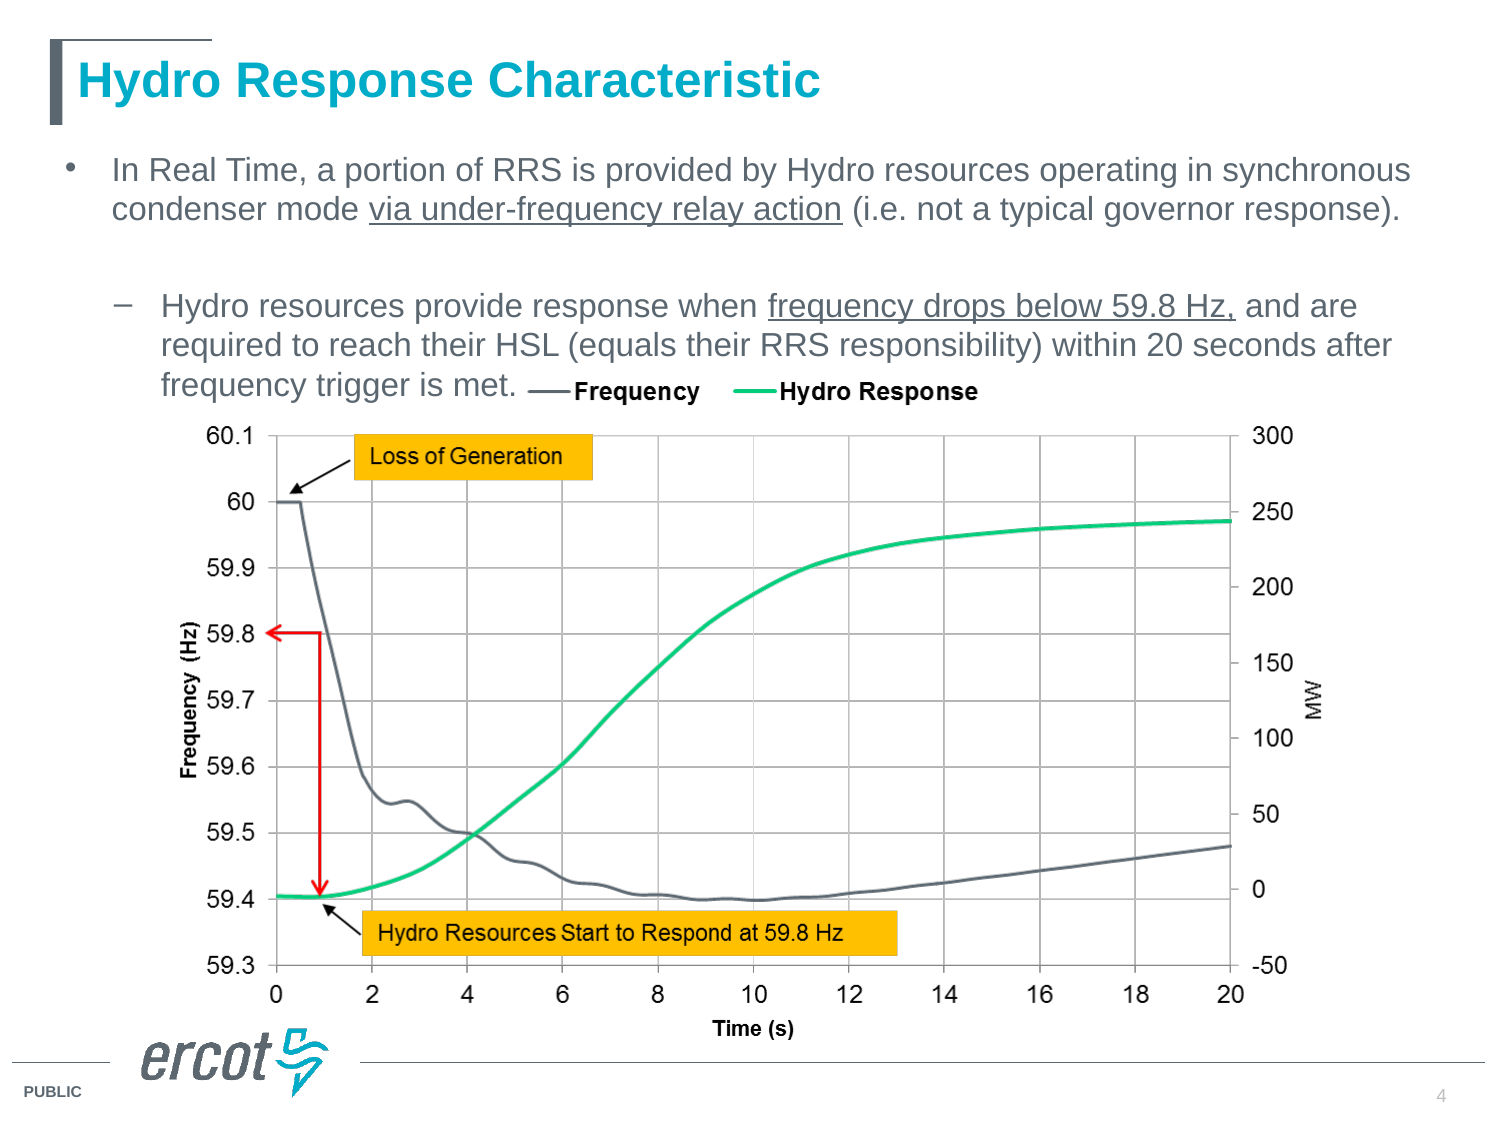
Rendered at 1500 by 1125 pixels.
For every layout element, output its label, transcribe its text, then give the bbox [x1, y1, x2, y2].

picture [137, 358, 1352, 1100]
list In Real Time, a portion of RRS is provided by Hydro resources operating in synchronous condenser mode via under-frequency relay action (i.e. not a typical governor response). Hydro resources provide response when frequency drops below 59.8 Hz, and are required to reach their HSL (equals their RRS responsibility) within 20 seconds after frequency trigger is met. [50, 140, 1450, 972]
title Hydro Response Characteristic [62, 39, 1450, 125]
